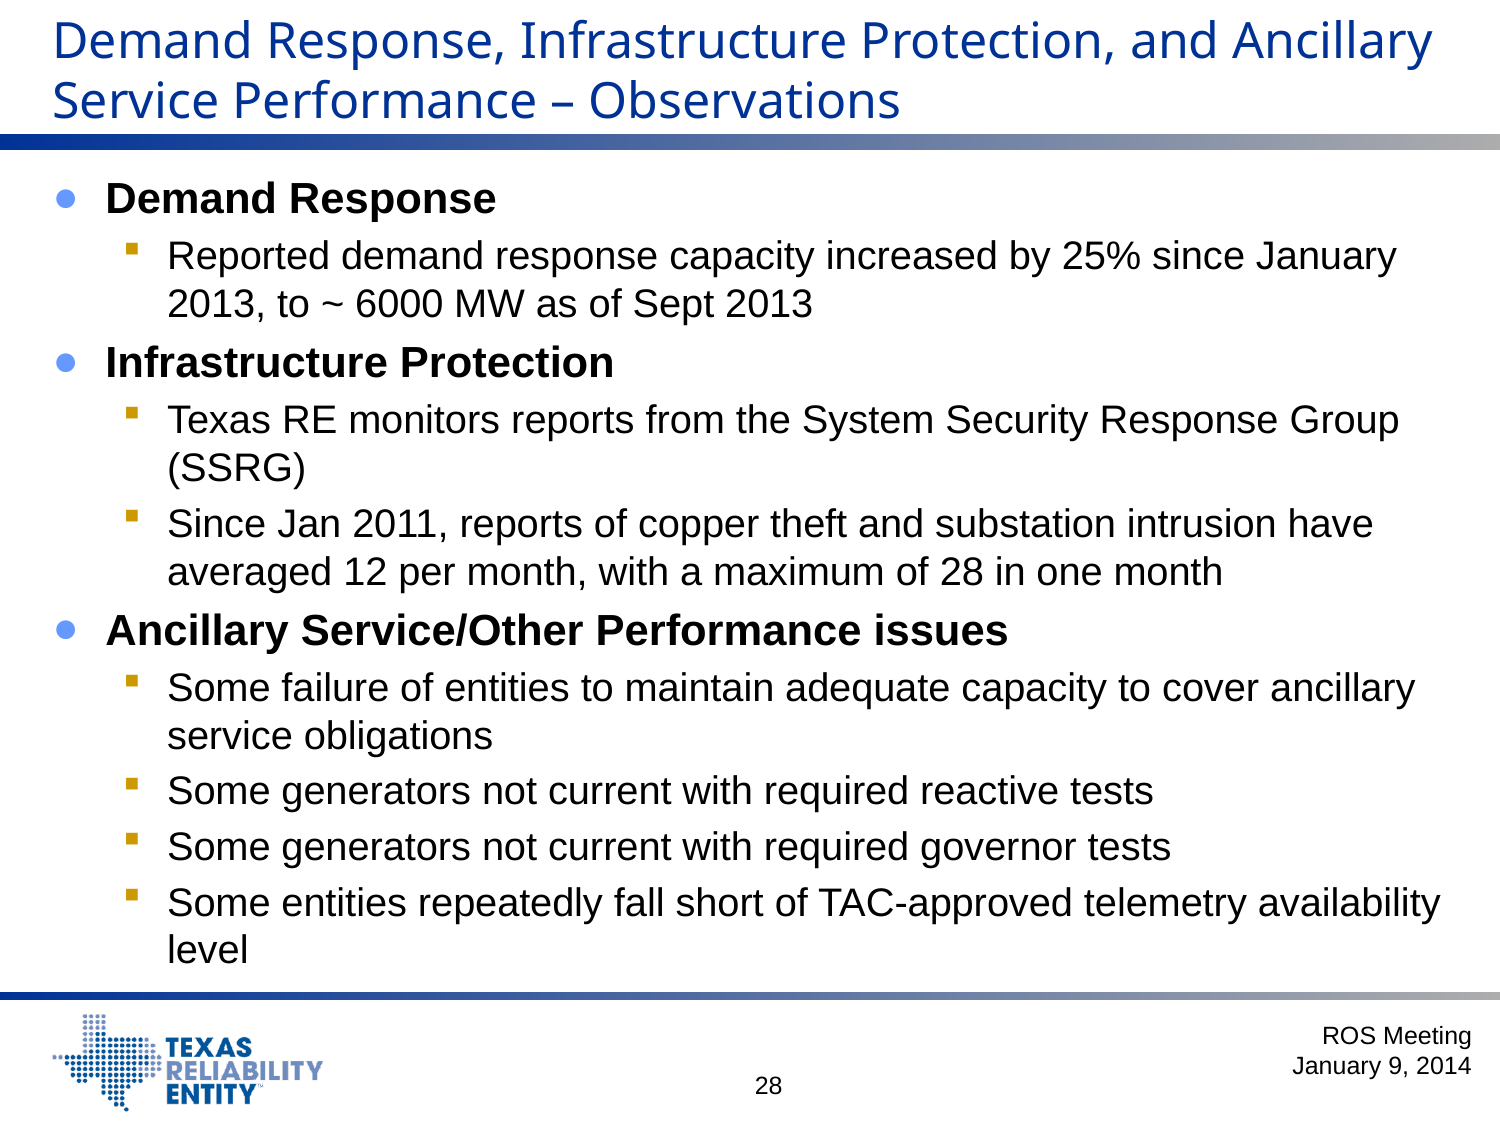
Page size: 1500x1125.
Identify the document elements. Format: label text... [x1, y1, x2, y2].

title Demand Response, Infrastructure Protection, and Ancillary Service Performance – Observations [37, 12, 1450, 125]
footer ROS Meeting January 9, 2014 [812, 1012, 1488, 1101]
picture [50, 1012, 325, 1113]
list Demand Response Reported demand response capacity increased by 25% since January 2013, to ~ 6000 MW as of Sept 2013 Infrastructure Protection Texas RE monitors reports from the System Security Response Group (SSRG) Since Jan 2011, reports of copper theft and substation intrusion have averaged 12 per month, with a maximum of 28 in one month Ancillary Service/Other Performance issues Some failure of entities to maintain adequate capacity to cover ancillary service obligations Some generators not current with required reactive tests Some generators not current with required governor tests Some entities repeatedly fall short of TAC-approved telemetry availability level [37, 162, 1475, 988]
